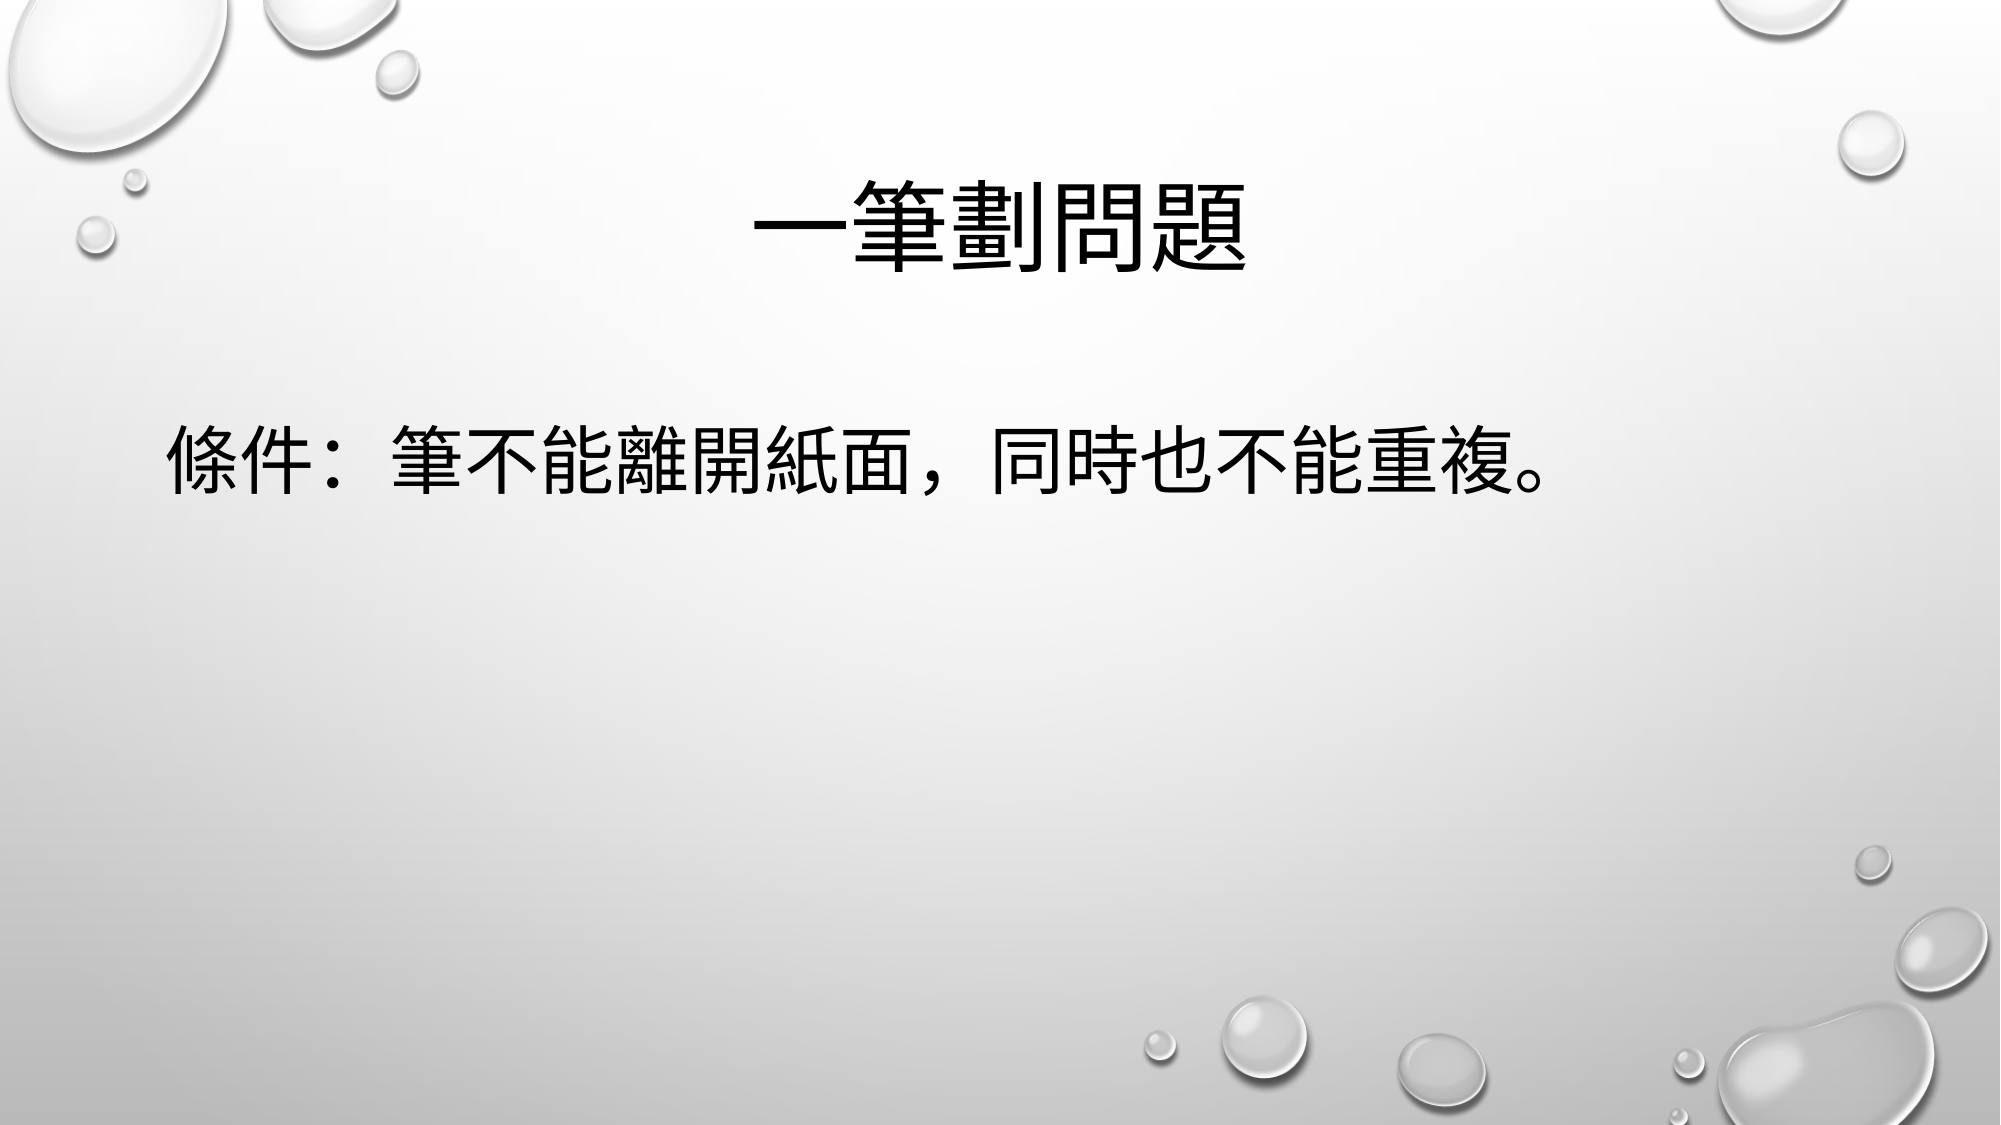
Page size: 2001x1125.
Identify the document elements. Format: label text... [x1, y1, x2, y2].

picture [0, 0, 2000, 1125]
list 條件：筆不能離開紙面，同時也不能重複。 [149, 388, 1850, 950]
title 一筆劃問題 [149, 101, 1851, 364]
